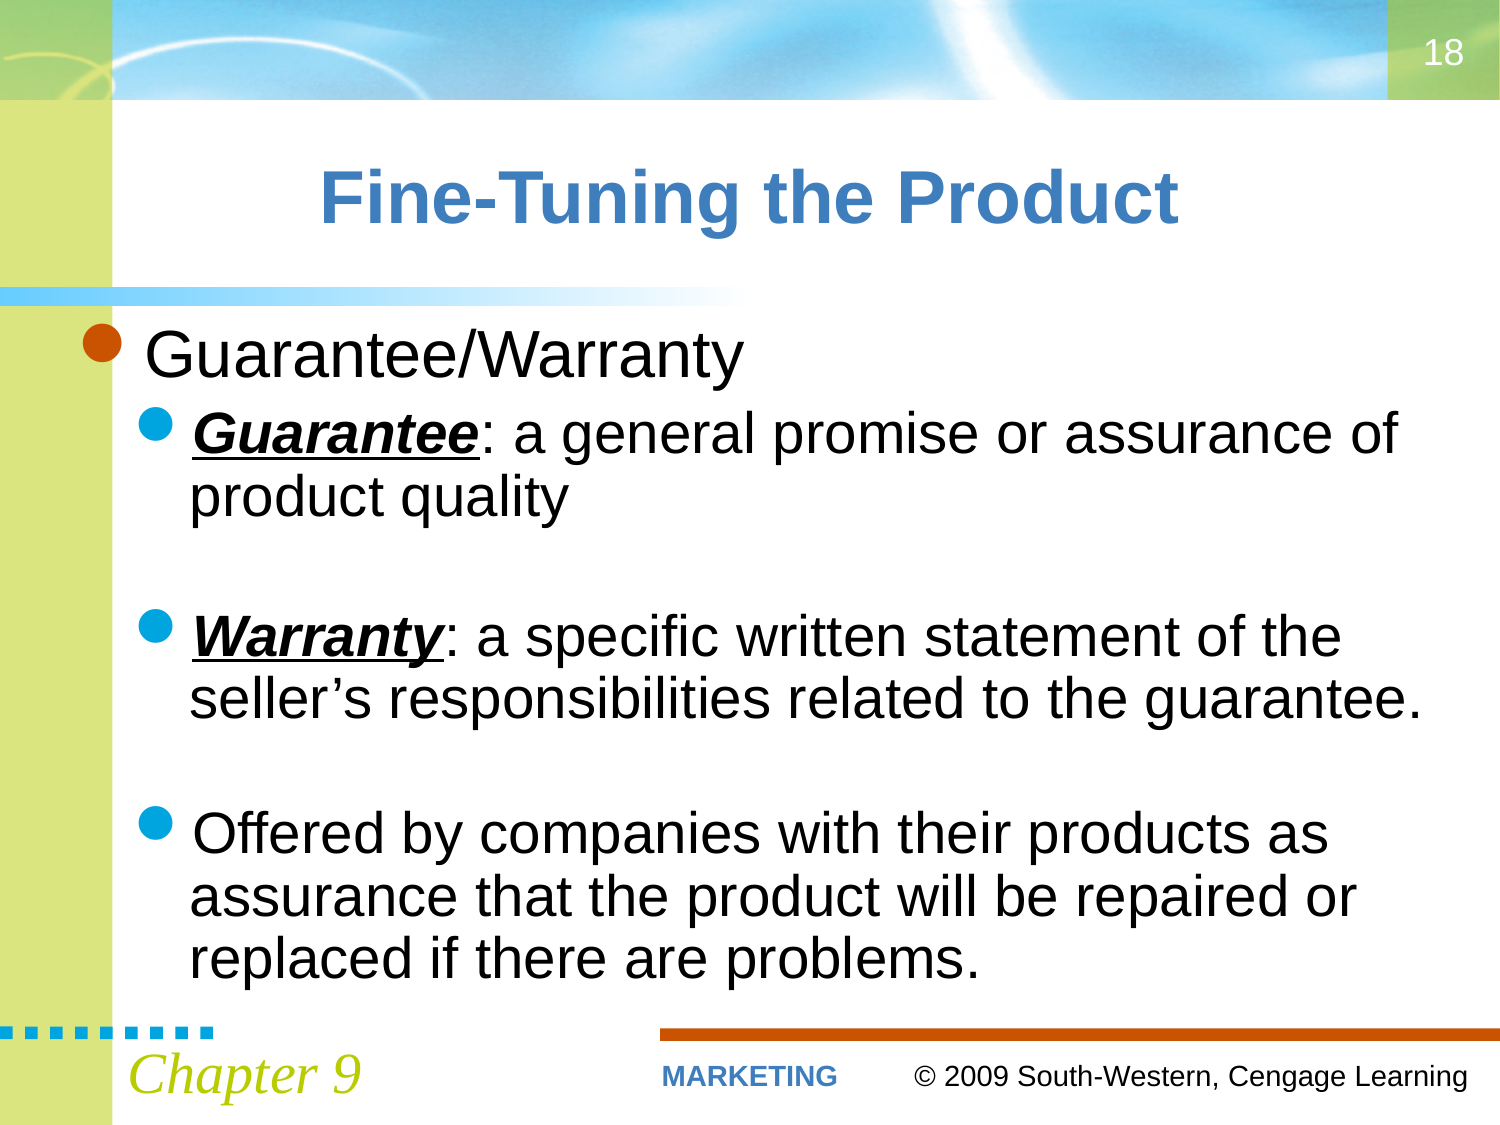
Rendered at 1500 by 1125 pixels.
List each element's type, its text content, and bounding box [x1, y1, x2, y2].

slide_number 18 [1387, 0, 1500, 101]
footer Chapter 9 [112, 1012, 638, 1113]
list Guarantee/Warranty Guarantee: a general promise or assurance of product quality Warranty: a specific written statement of the seller’s responsibilities related to the guarantee. Offered by companies with their products as assurance that the product will be repaired or replaced if there are problems. [62, 312, 1463, 1001]
title Fine-Tuning the Product [112, 99, 1388, 288]
